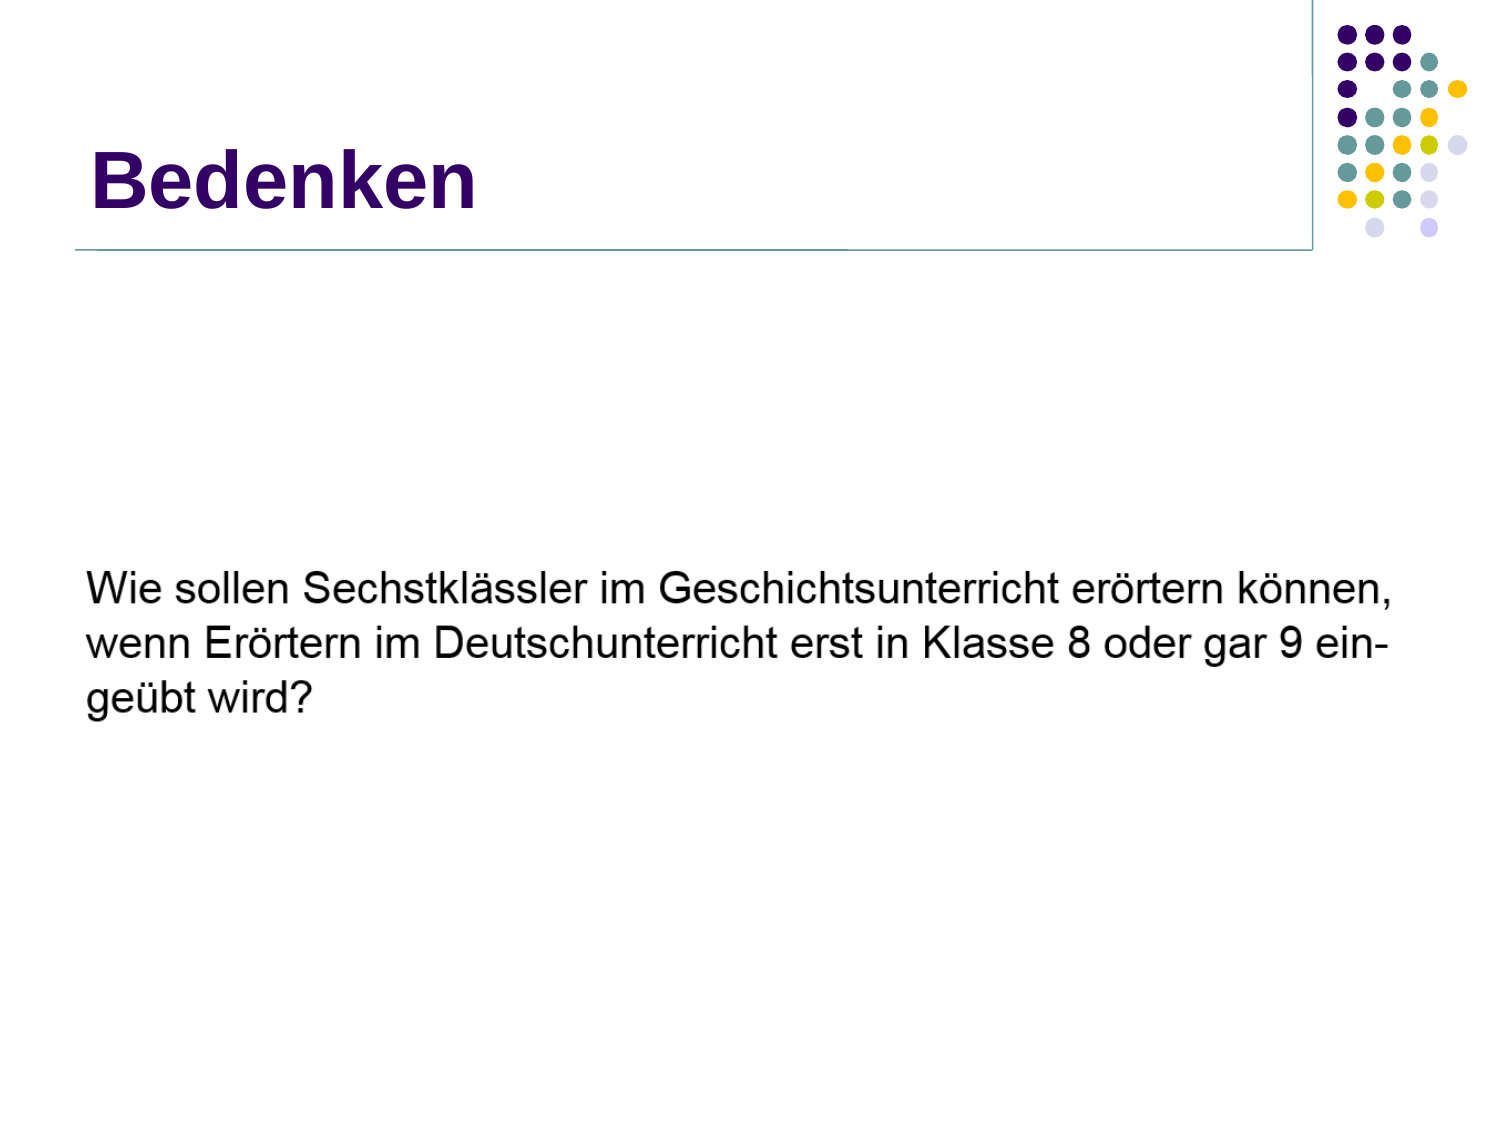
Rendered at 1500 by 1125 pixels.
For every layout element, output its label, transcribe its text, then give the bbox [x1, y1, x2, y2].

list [74, 561, 1426, 727]
title Bedenken [75, 20, 1313, 233]
